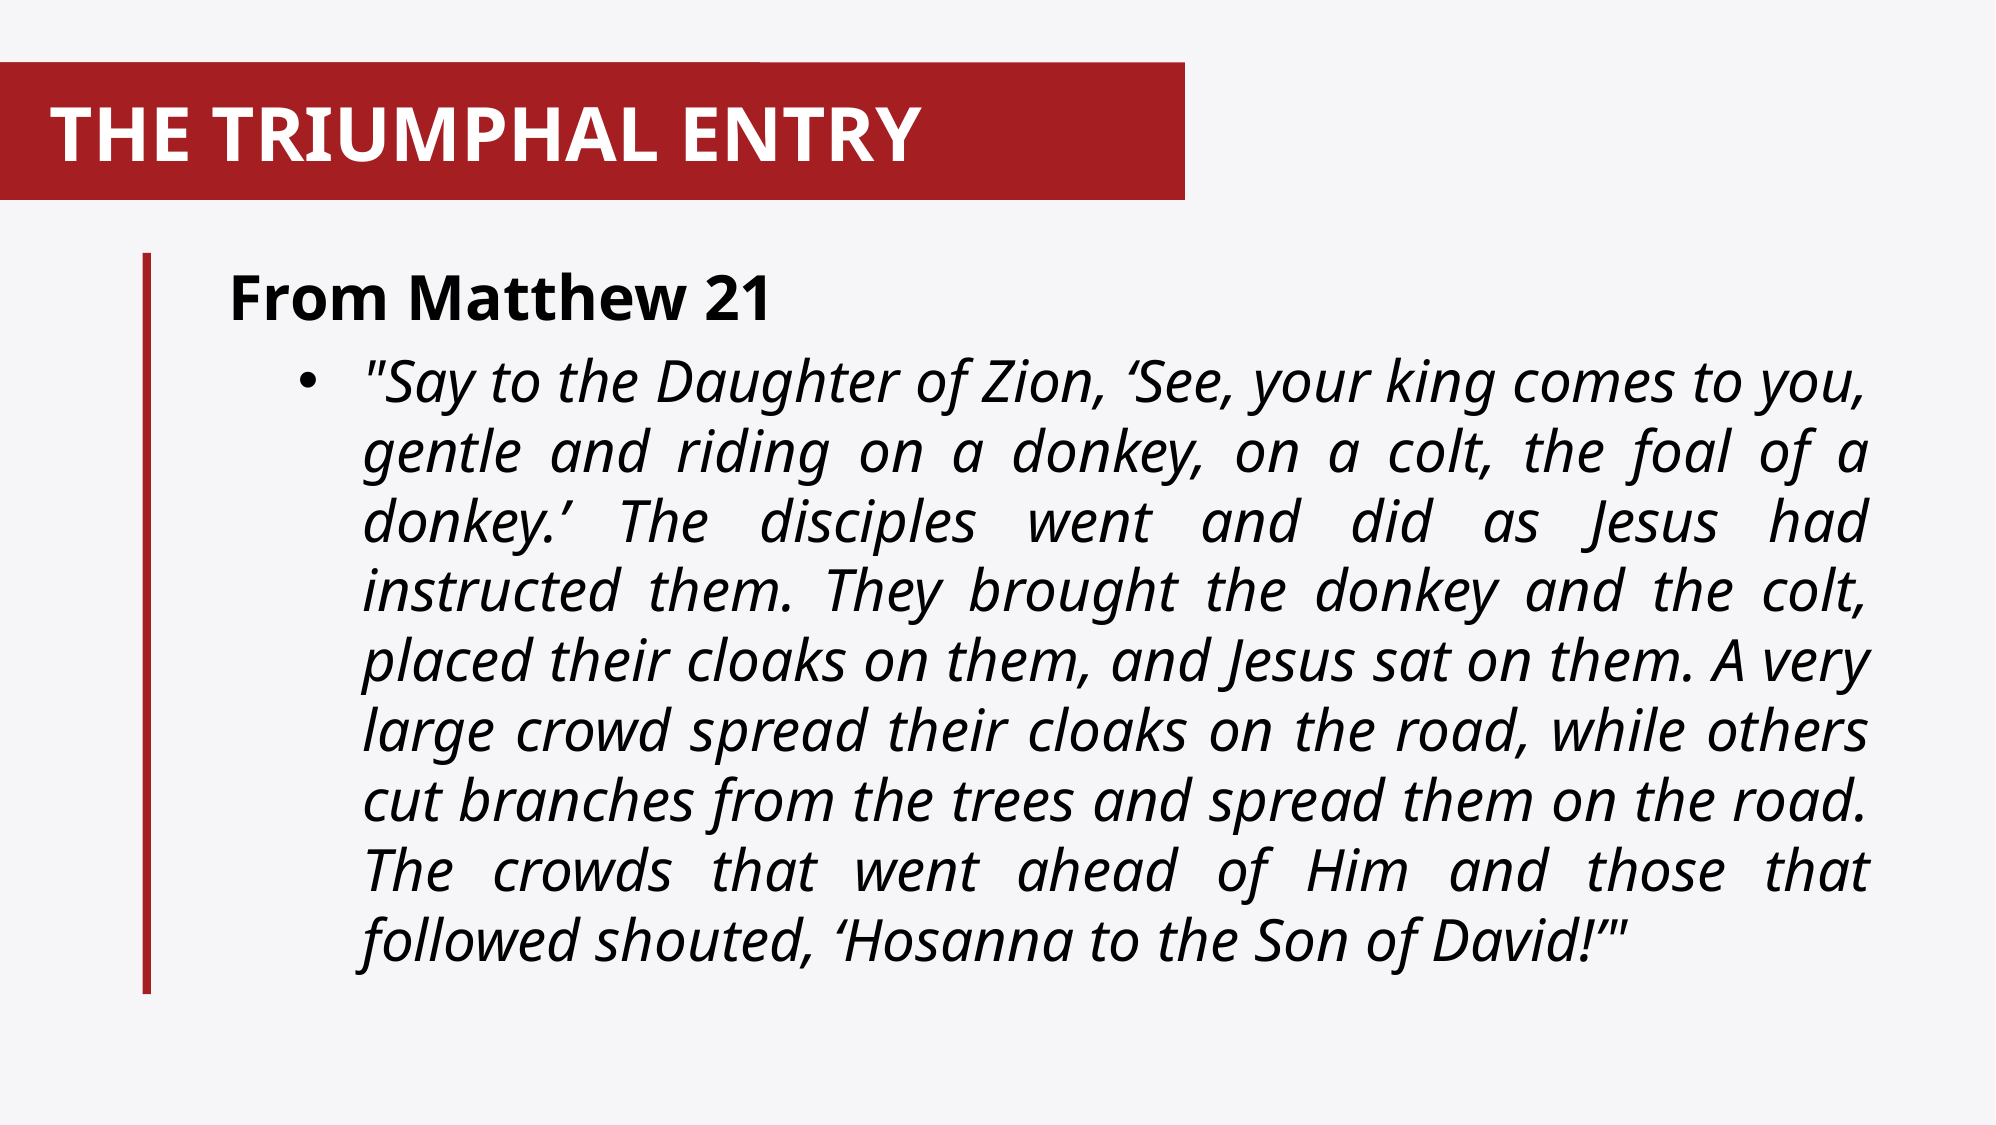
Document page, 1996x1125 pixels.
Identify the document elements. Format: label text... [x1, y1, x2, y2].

subtitle From Matthew 21 "Say to the Daughter of Zion, ‘See, your king comes to you, gentle and riding on a donkey, on a colt, the foal of a donkey.’ The disciples went and did as Jesus had instructed them. They brought the donkey and the colt, placed their cloaks on them, and Jesus sat on them. A very large crowd spread their cloaks on the road, while others cut branches from the trees and spread them on the road. The crowds that went ahead of Him and those that followed shouted, ‘Hosanna to the Son of David!’" [197, 249, 1885, 1088]
title THE TRIUMPHAL ENTRY [0, 62, 1185, 200]
